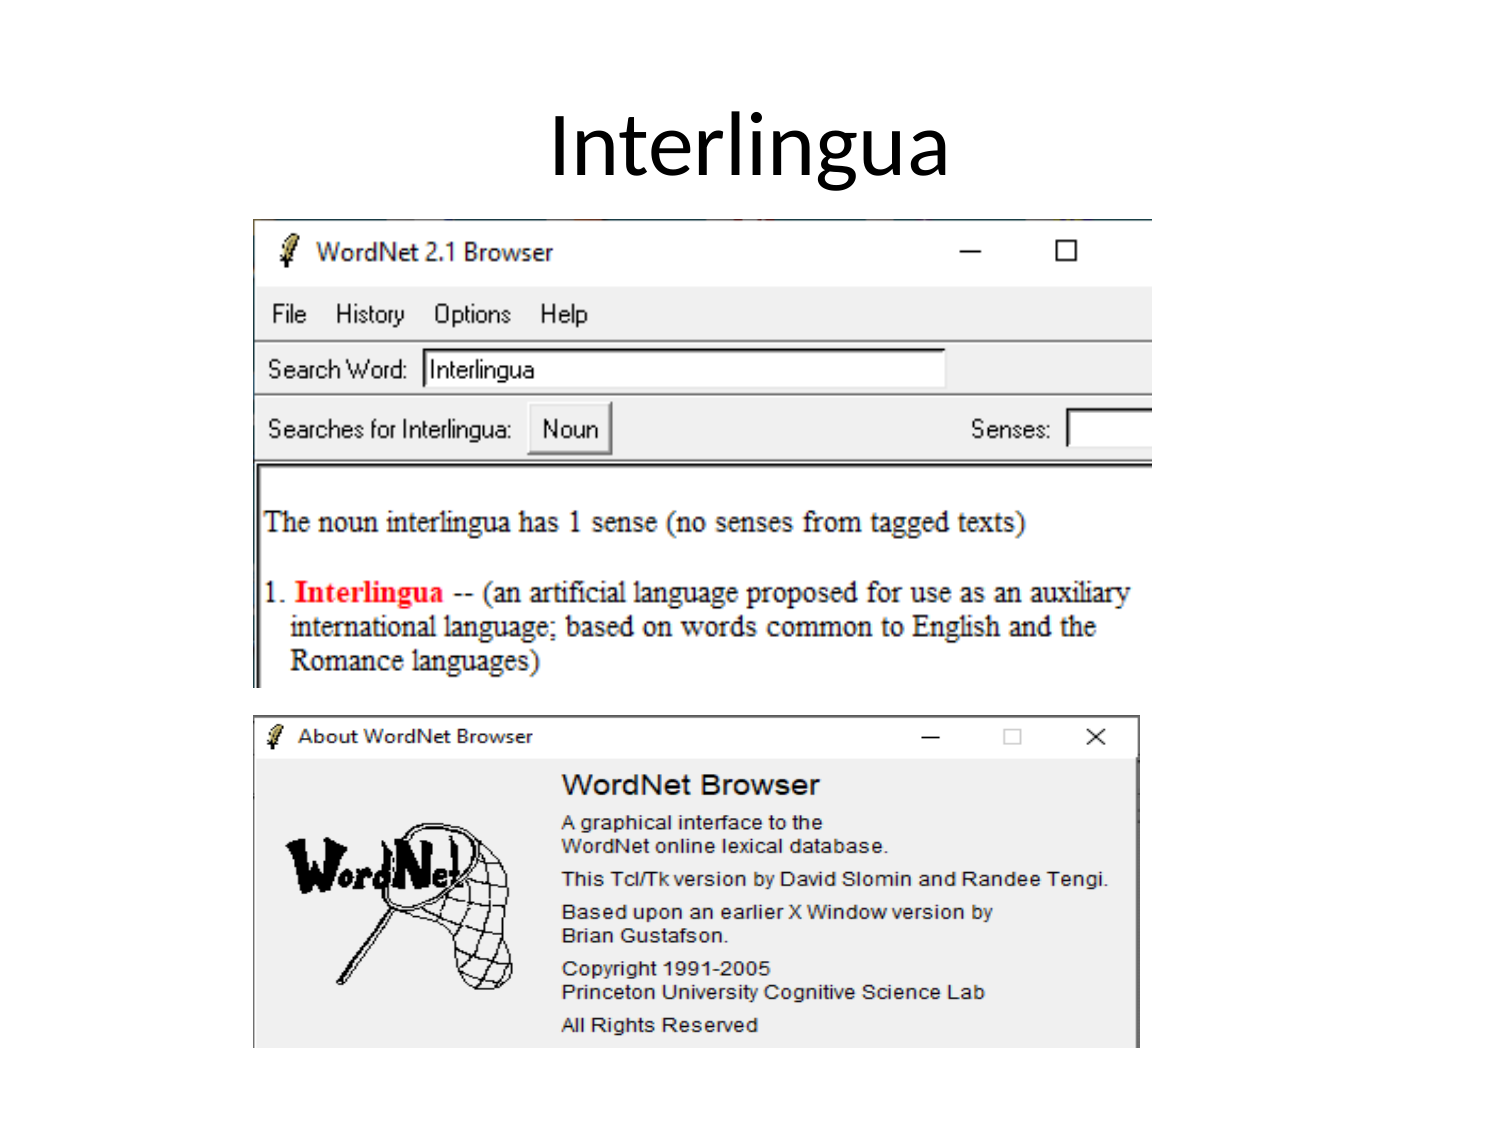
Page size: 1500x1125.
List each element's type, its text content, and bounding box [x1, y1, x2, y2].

picture [253, 715, 1140, 1048]
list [253, 219, 1152, 689]
title Interlingua [75, 45, 1425, 233]
